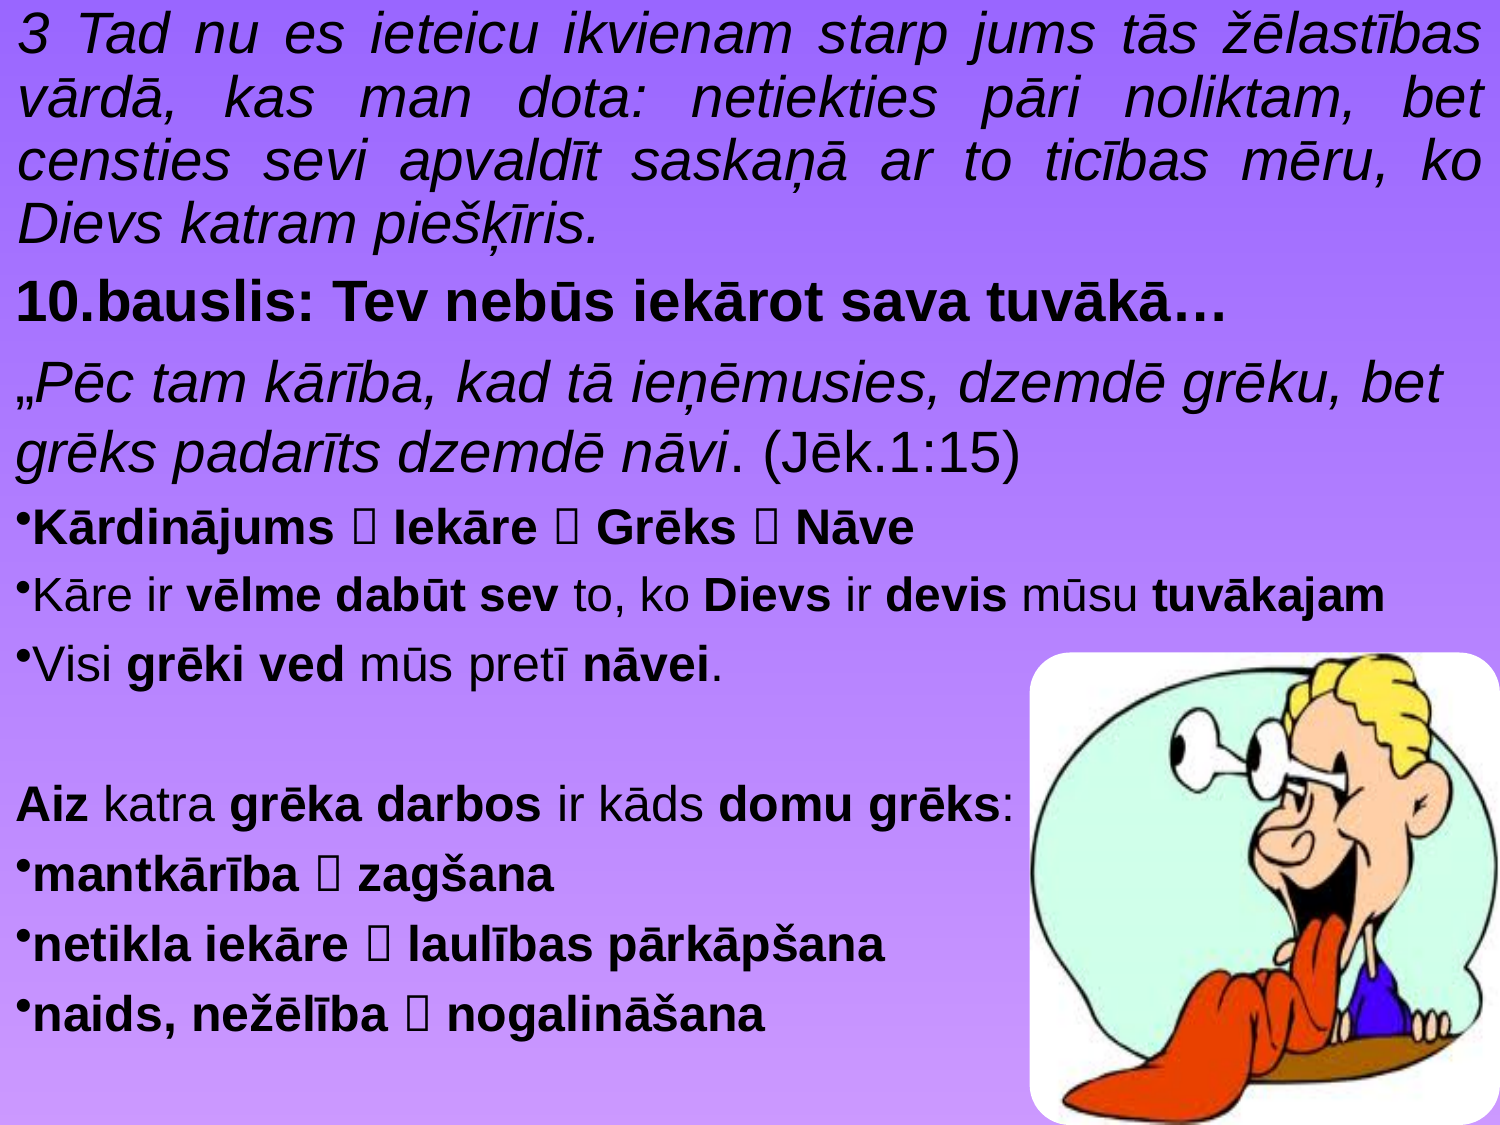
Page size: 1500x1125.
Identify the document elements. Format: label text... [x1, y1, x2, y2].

text_box 3 Tad nu es ieteicu ikvienam starp jums tās žēlastības vārdā, kas man dota: netiekties pāri noliktam, bet censties sevi apvaldīt saskaņā ar to ticības mēru, ko Dievs katram piešķīris. [0, 0, 1500, 166]
list 10.bauslis: Tev nebūs iekārot sava tuvākā… „Pēc tam kārība, kad tā ieņēmusies, dzemdē grēku, bet grēks padarīts dzemdē nāvi. (Jēk.1:15) Kārdinājums  Iekāre  Grēks  Nāve Kāre ir vēlme dabūt sev to, ko Dievs ir devis mūsu tuvākajam Visi grēki ved mūs pretī nāvei. Aiz katra grēka darbos ir kāds domu grēks: mantkārība  zagšana netikla iekāre  laulības pārkāpšana naids, nežēlība  nogalināšana [0, 255, 1500, 1000]
picture [1029, 652, 1500, 1125]
